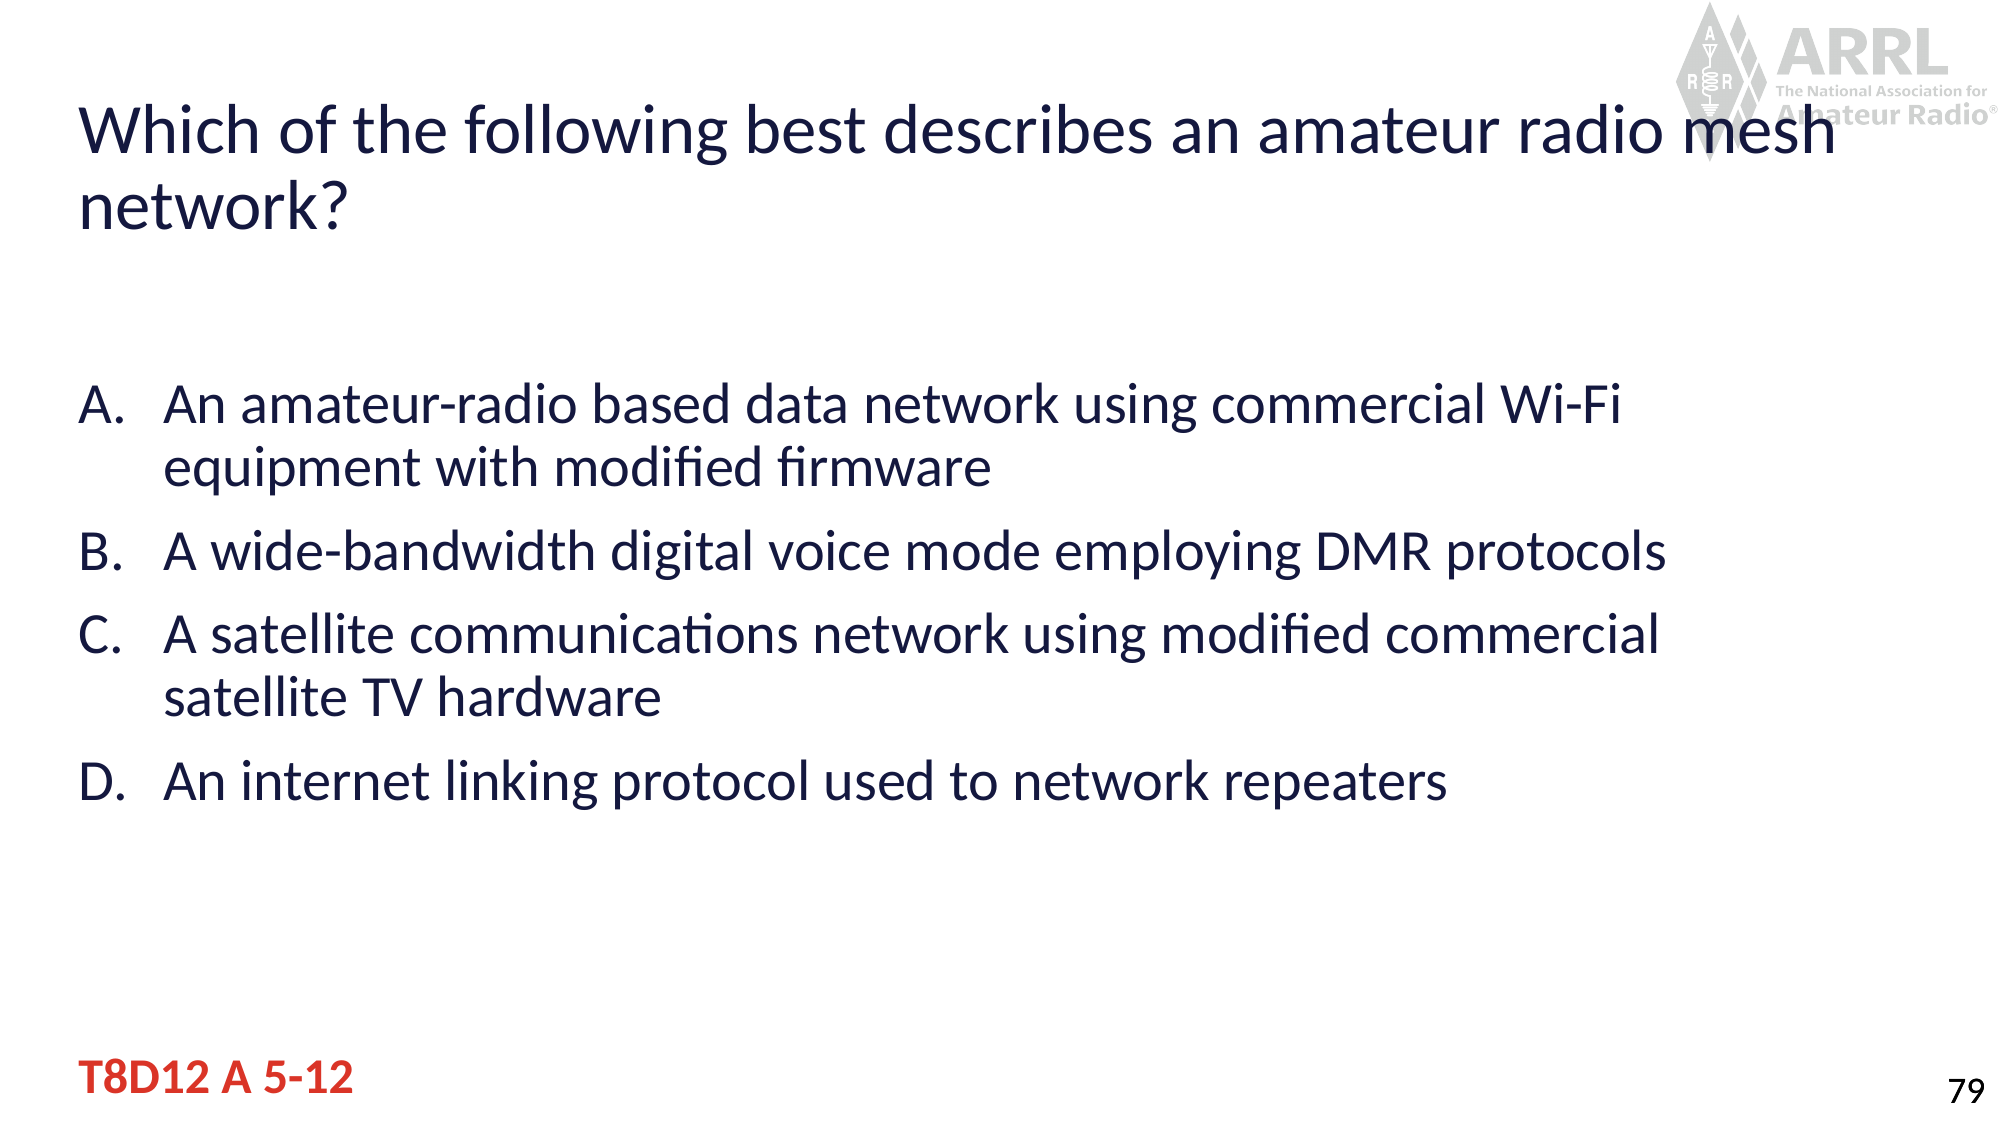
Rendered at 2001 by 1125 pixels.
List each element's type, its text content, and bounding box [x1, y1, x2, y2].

picture [1674, 0, 2000, 164]
list An amateur-radio based data network using commercial Wi-Fi equipment with modified firmware A wide-bandwidth digital voice mode employing DMR protocols A satellite communications network using modified commercial satellite TV hardware An internet linking protocol used to network repeaters [63, 365, 1863, 989]
title Which of the following best describes an amateur radio mesh network? [63, 59, 1863, 278]
text_box T8D12 A 5-12 [63, 1036, 921, 1112]
